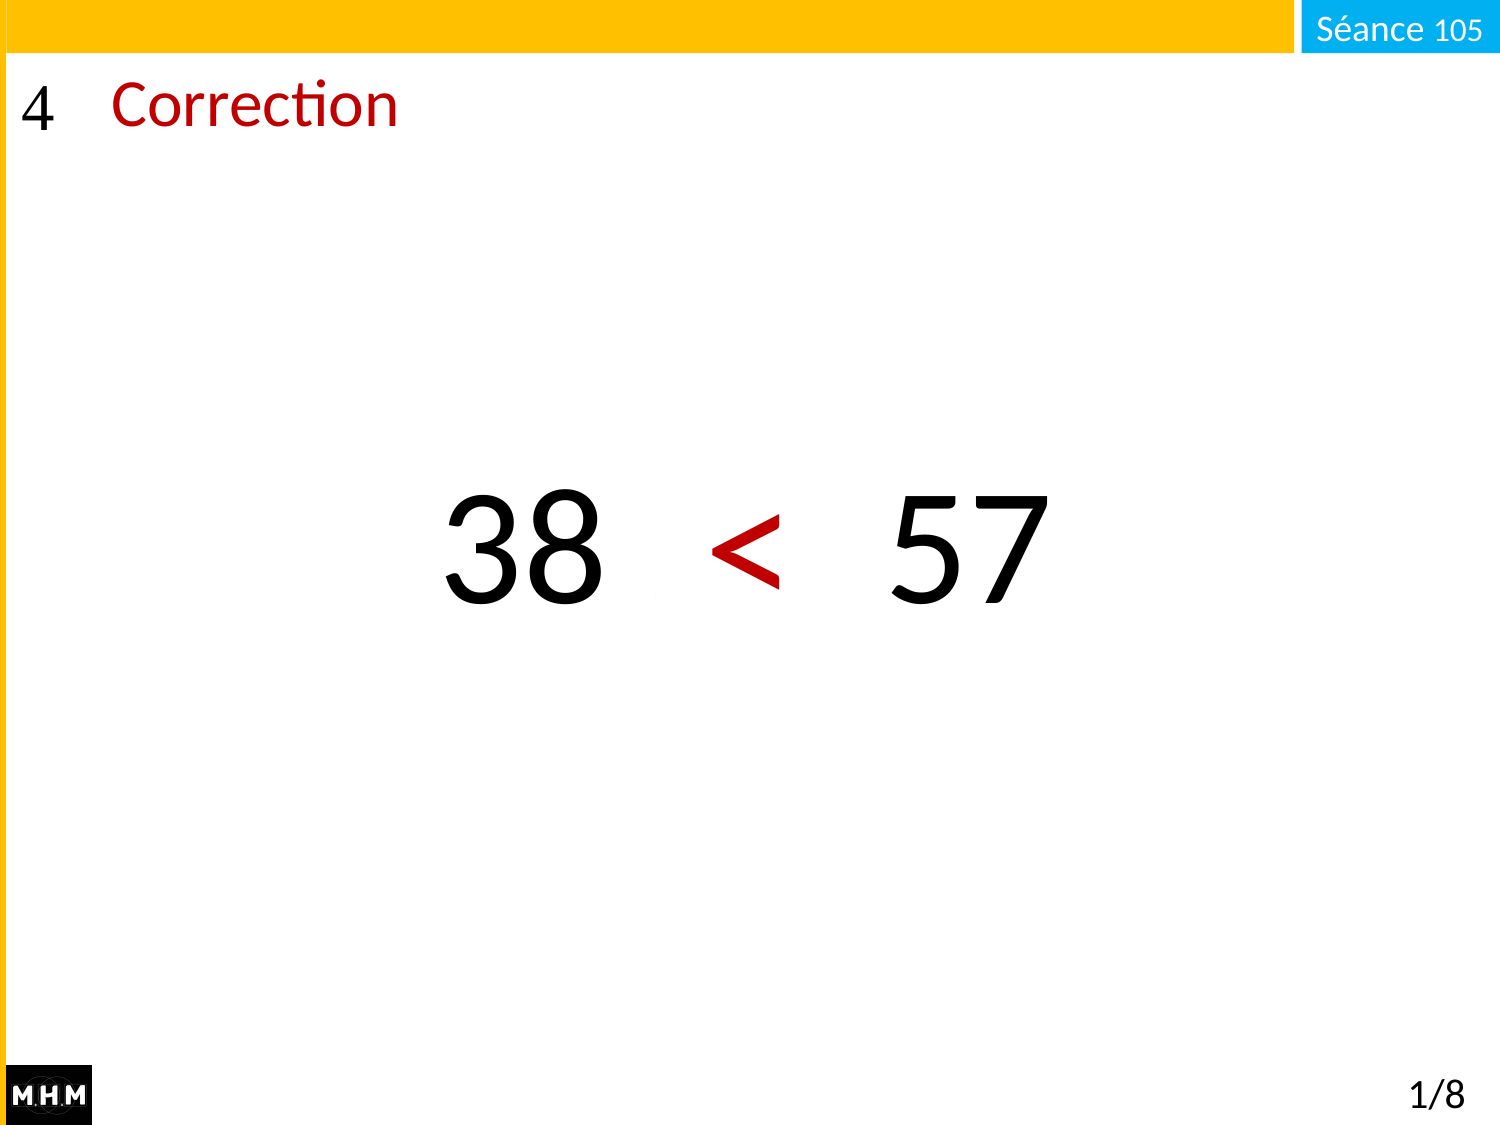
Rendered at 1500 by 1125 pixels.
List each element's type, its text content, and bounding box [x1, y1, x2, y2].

text_box 38 . . . 57 [844, 429, 1101, 645]
title Correction [96, 60, 1391, 149]
picture [6, 1065, 92, 1125]
list 1/8 [1373, 1064, 1500, 1125]
text_box 38 . . . 57 [424, 429, 655, 645]
text_box < [655, 419, 844, 655]
